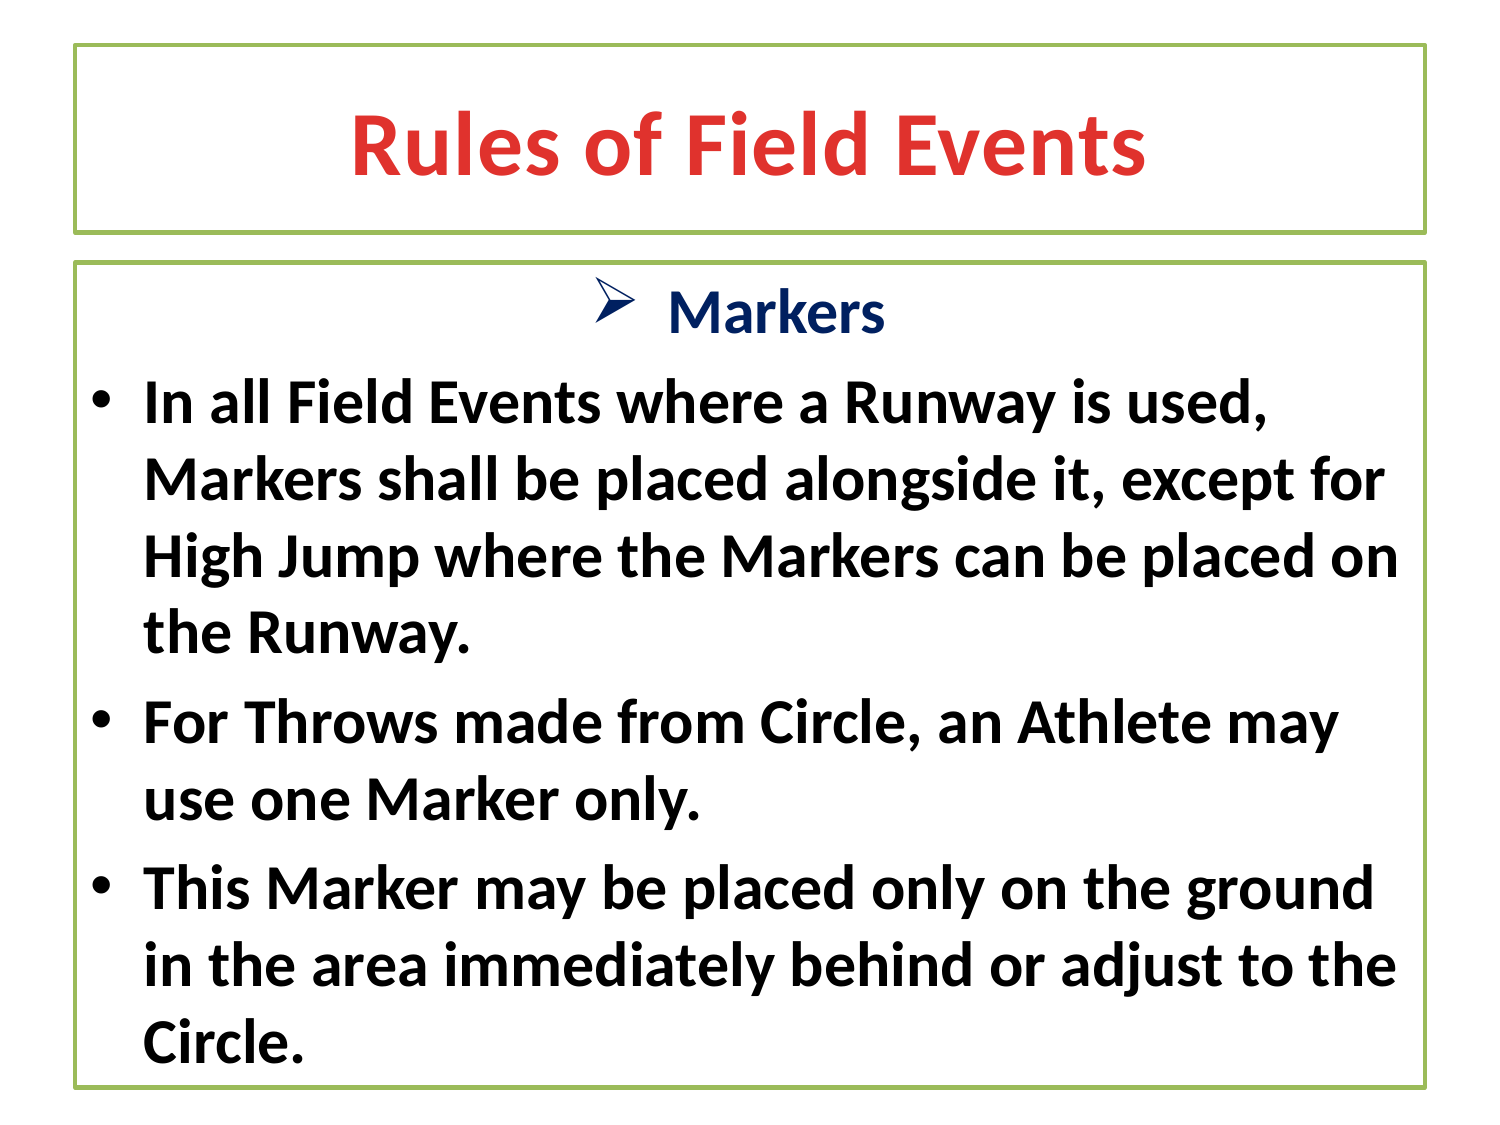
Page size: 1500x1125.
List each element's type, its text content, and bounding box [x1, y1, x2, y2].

title Rules of Field Events [73, 43, 1427, 235]
list Markers In all Field Events where a Runway is used, Markers shall be placed alongside it, except for High Jump where the Markers can be placed on the Runway. For Throws made from Circle, an Athlete may use one Marker only. This Marker may be placed only on the ground in the area immediately behind or adjust to the Circle. [73, 260, 1427, 1090]
